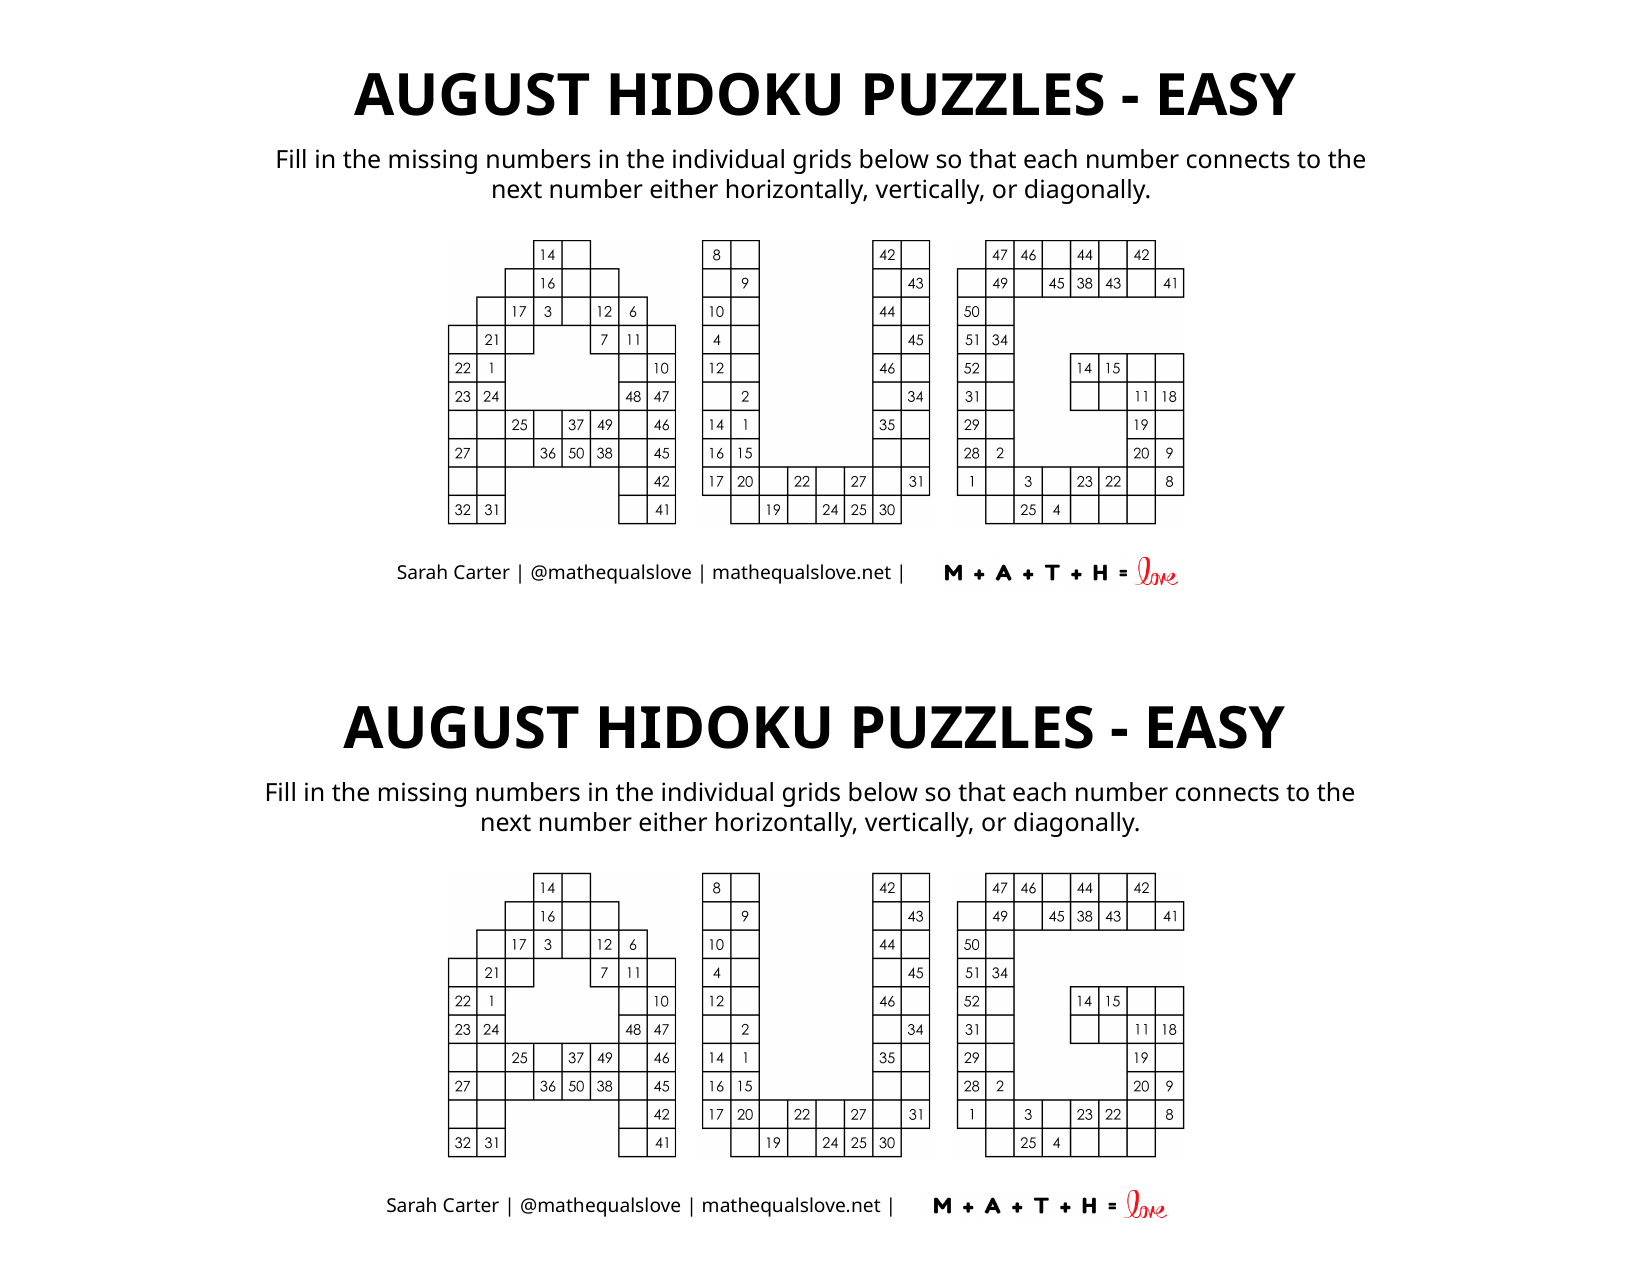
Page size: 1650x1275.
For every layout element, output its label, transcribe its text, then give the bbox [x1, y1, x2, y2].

text_box AUGUST HIDOKU PUZZLES - EASY [66, 683, 1563, 768]
text_box Sarah Carter | @mathequalslove | mathequalslove.net | [382, 553, 1217, 592]
text_box Fill in the missing numbers in the individual grids below so that each number connects to the next number either horizontally, vertically, or diagonally. [0, 135, 1650, 211]
text_box AUGUST HIDOKU PUZZLES - EASY [76, 50, 1574, 135]
picture [701, 239, 931, 526]
picture [924, 1187, 1173, 1222]
picture [935, 554, 1184, 589]
picture [447, 239, 677, 526]
picture [701, 872, 931, 1159]
picture [955, 872, 1186, 1159]
picture [955, 239, 1186, 526]
picture [447, 872, 677, 1159]
text_box Fill in the missing numbers in the individual grids below so that each number connects to the next number either horizontally, vertically, or diagonally. [0, 768, 1640, 844]
text_box Sarah Carter | @mathequalslove | mathequalslove.net | [371, 1186, 1206, 1225]
